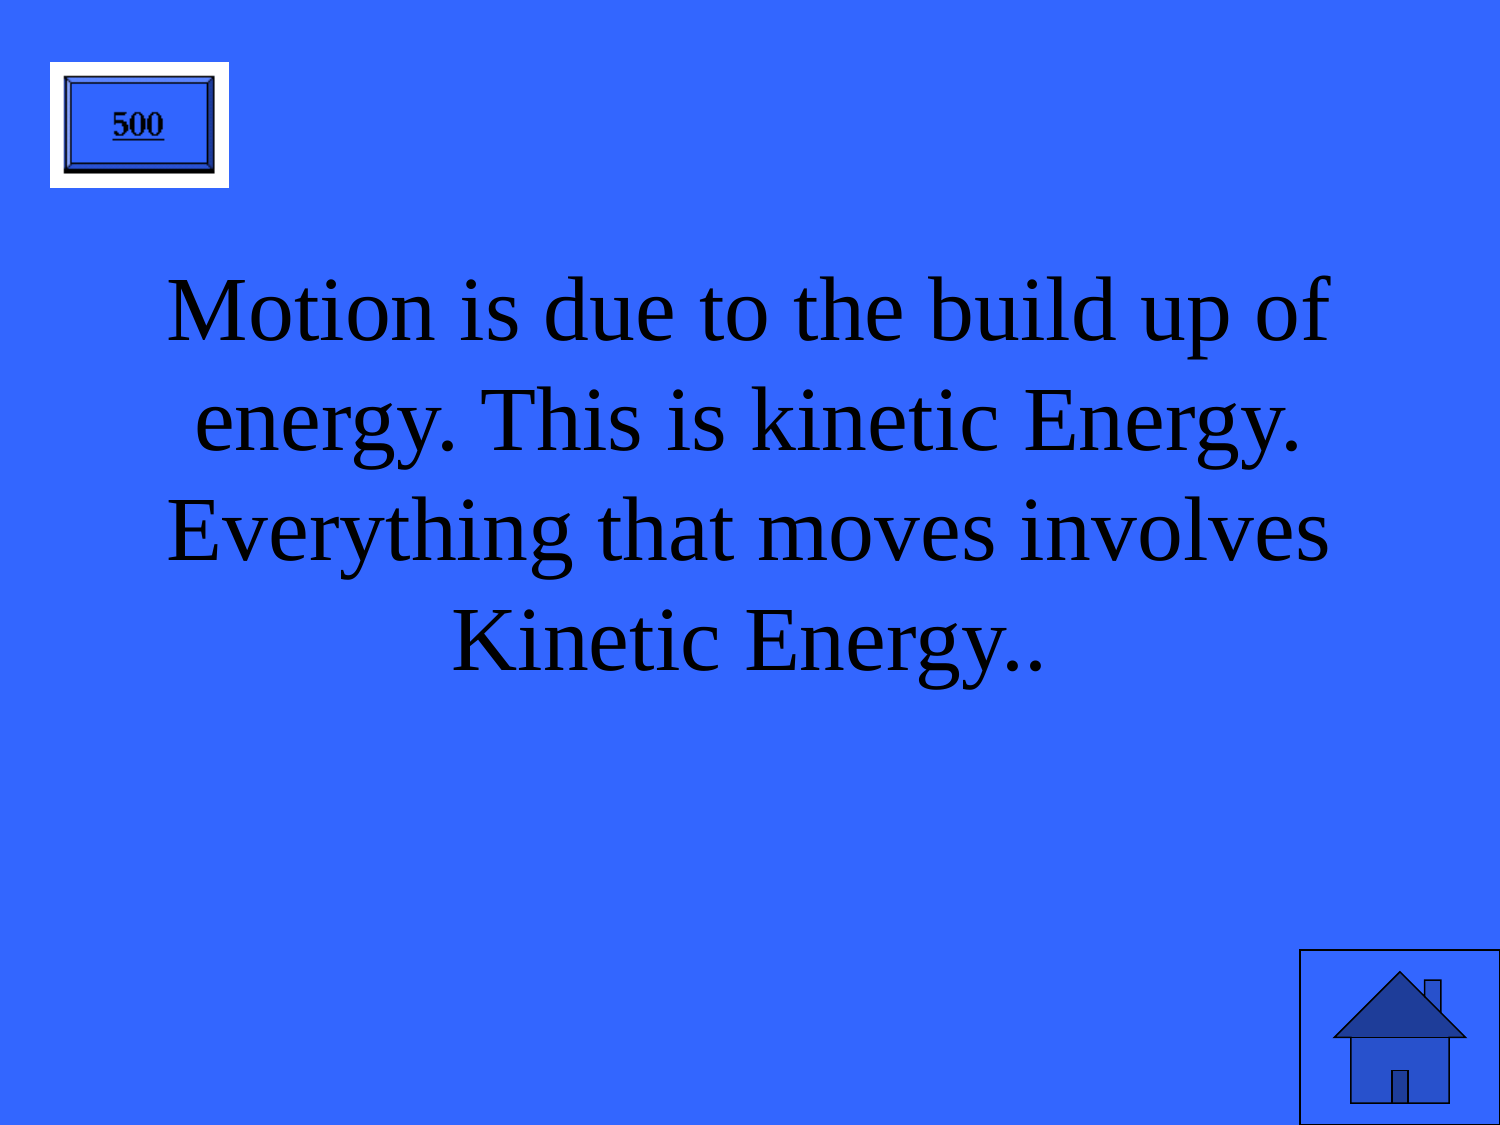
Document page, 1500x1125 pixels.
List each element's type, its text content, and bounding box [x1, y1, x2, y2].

picture [49, 62, 229, 188]
title Motion is due to the build up of energy. This is kinetic Energy. Everything that moves involves Kinetic Energy.. [112, 374, 1388, 563]
text_box [1299, 950, 1500, 1125]
